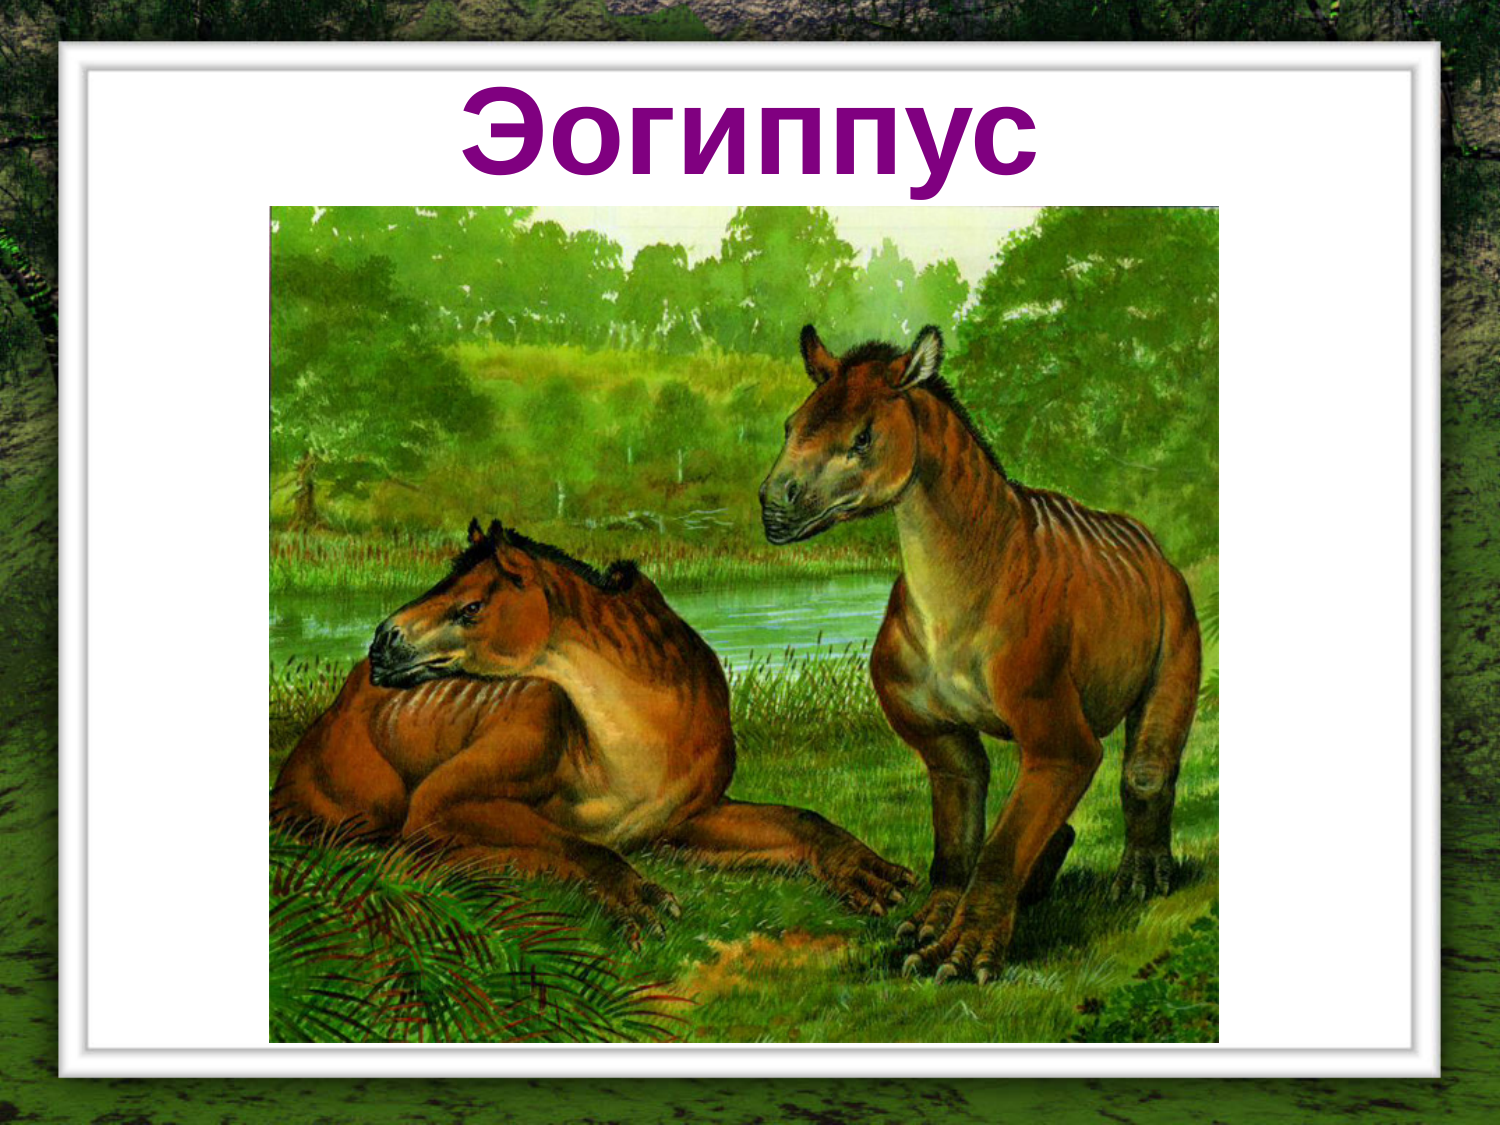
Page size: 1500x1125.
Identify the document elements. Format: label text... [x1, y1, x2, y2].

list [269, 206, 1219, 1044]
title Эогиппус [74, 62, 1426, 188]
picture [0, 0, 1500, 1125]
